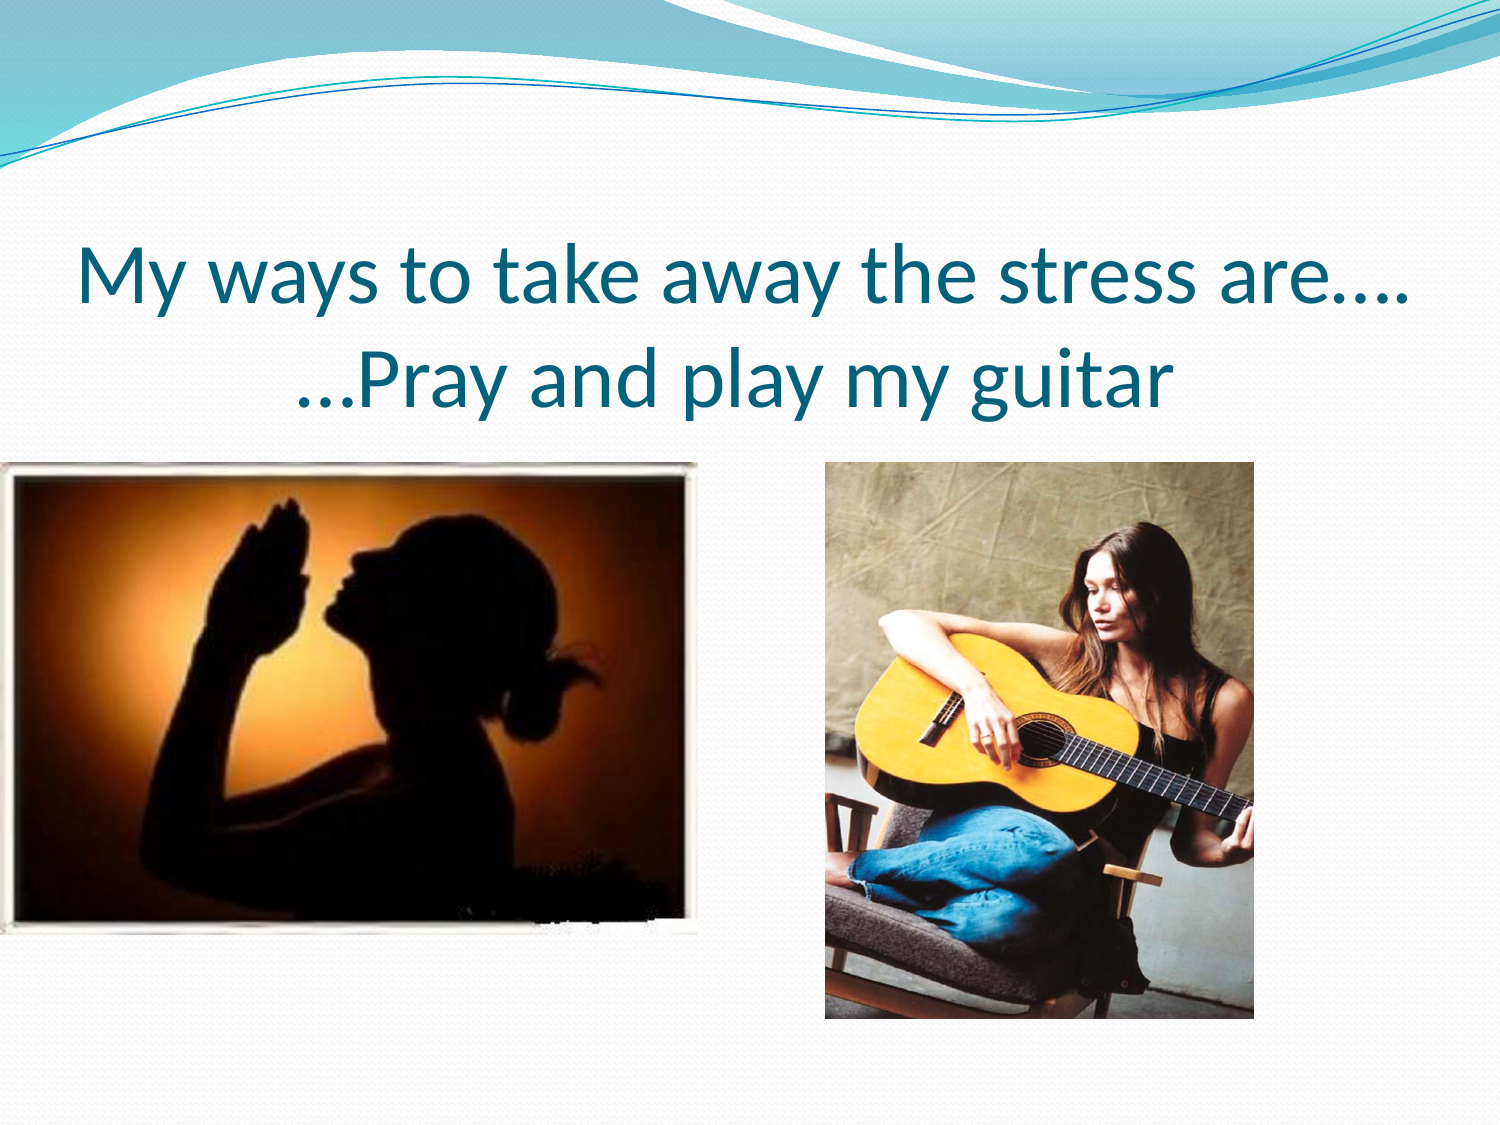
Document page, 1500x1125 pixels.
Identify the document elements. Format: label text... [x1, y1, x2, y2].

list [0, 462, 698, 935]
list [824, 462, 1255, 1019]
title My ways to take away the stress are…. …Pray and play my guitar [75, 115, 1438, 425]
